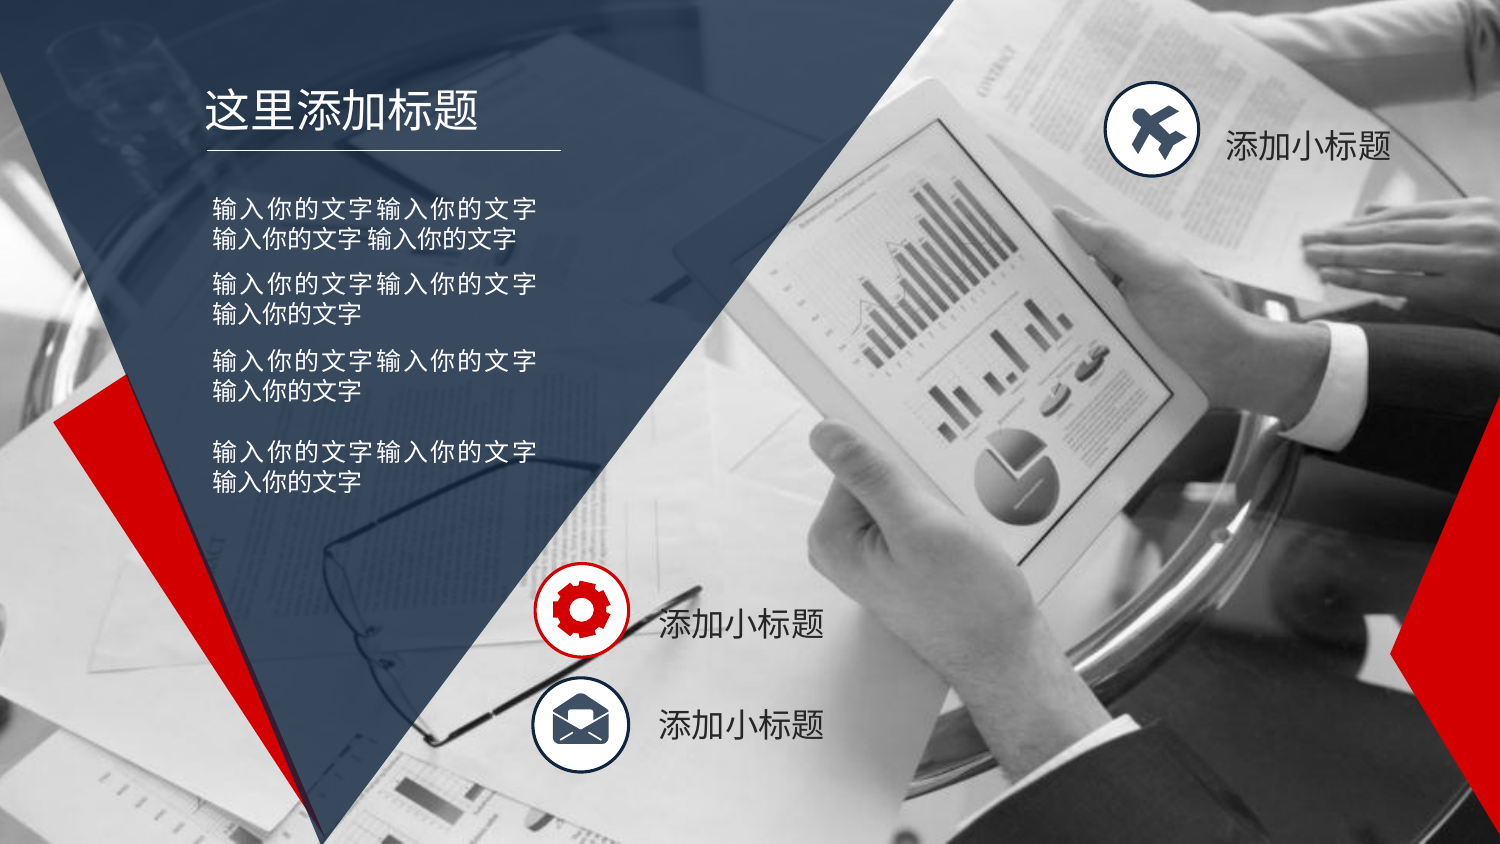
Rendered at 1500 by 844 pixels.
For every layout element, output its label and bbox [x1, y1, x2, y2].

text_box [532, 677, 629, 773]
text_box [534, 563, 629, 658]
text_box [1104, 82, 1199, 177]
picture [0, 0, 1500, 844]
